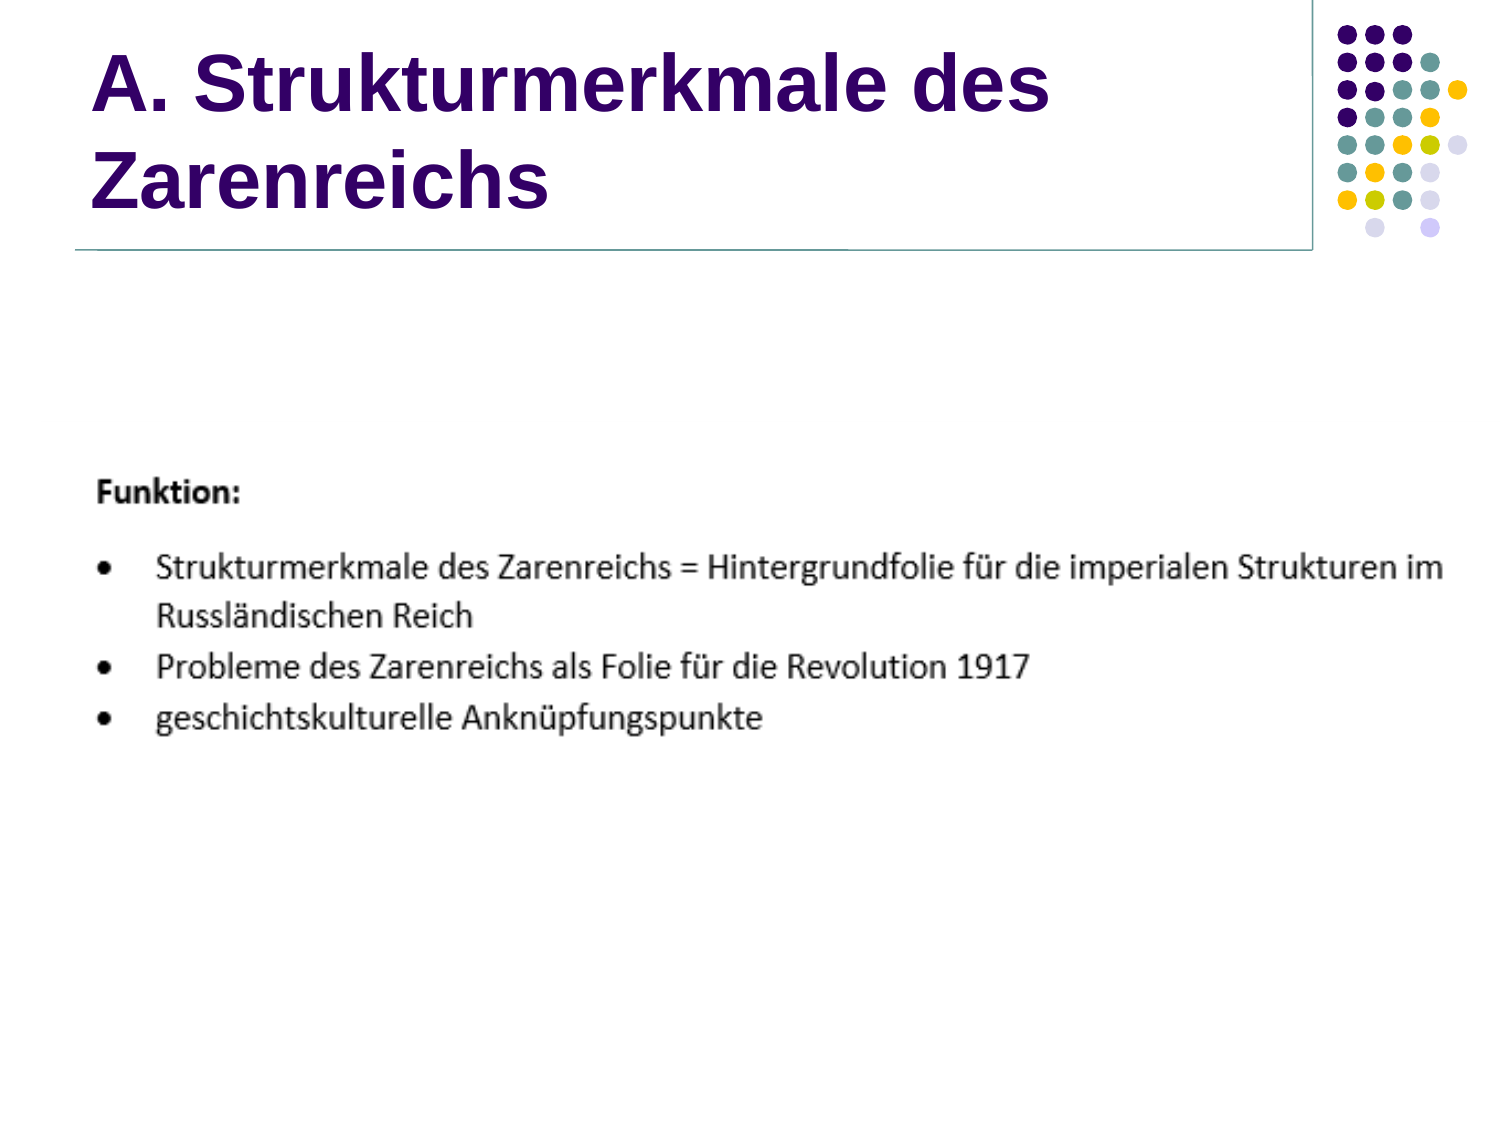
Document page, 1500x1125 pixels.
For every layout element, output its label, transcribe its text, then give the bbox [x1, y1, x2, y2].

picture [40, 420, 1500, 823]
title A. Strukturmerkmale des Zarenreichs [74, 19, 1313, 233]
